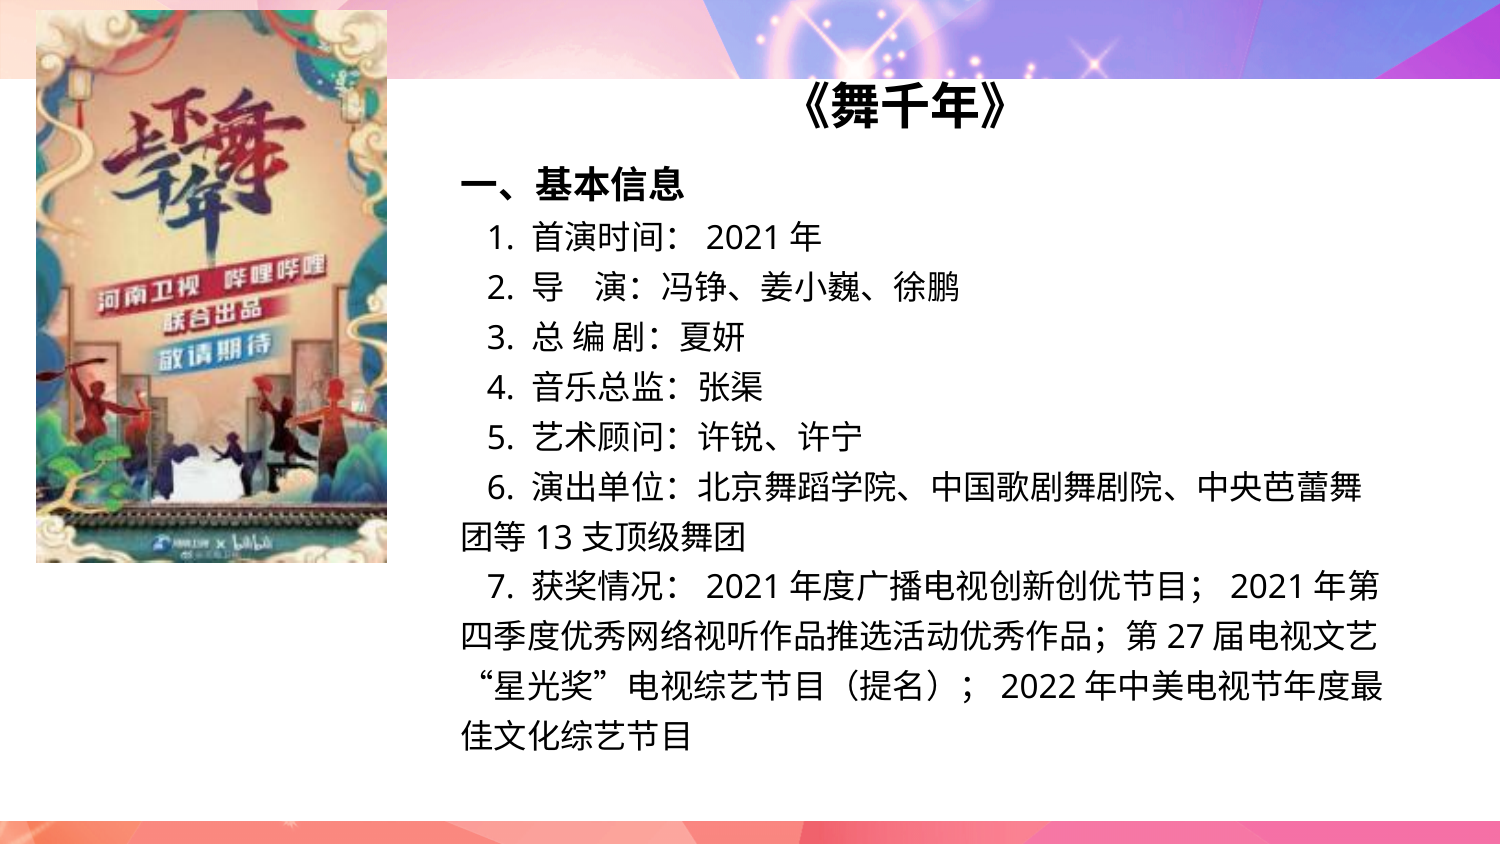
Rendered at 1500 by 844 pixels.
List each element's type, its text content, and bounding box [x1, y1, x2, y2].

picture [0, 0, 1500, 563]
picture [0, 821, 1500, 844]
text_box 《舞千年》 [530, 66, 1282, 143]
text_box 一、基本信息 1. 首演时间：2021年 2. 导 演：冯铮、姜小巍、徐鹏 3. 总 编 剧：夏妍 4. 音乐总监：张渠 5. 艺术顾问：许锐、许宁 6. 演出单位：北京舞蹈学院、中国歌剧舞剧院、中央芭蕾舞团等13支顶级舞团 7. 获奖情况：2021年度广播电视创新创优节目；2021年第四季度优秀网络视听作品推选活动优秀作品；第27届电视文艺“星光奖”电视综艺节目（提名）；2022年中美电视节年度最佳文化综艺节目 [445, 142, 1411, 767]
